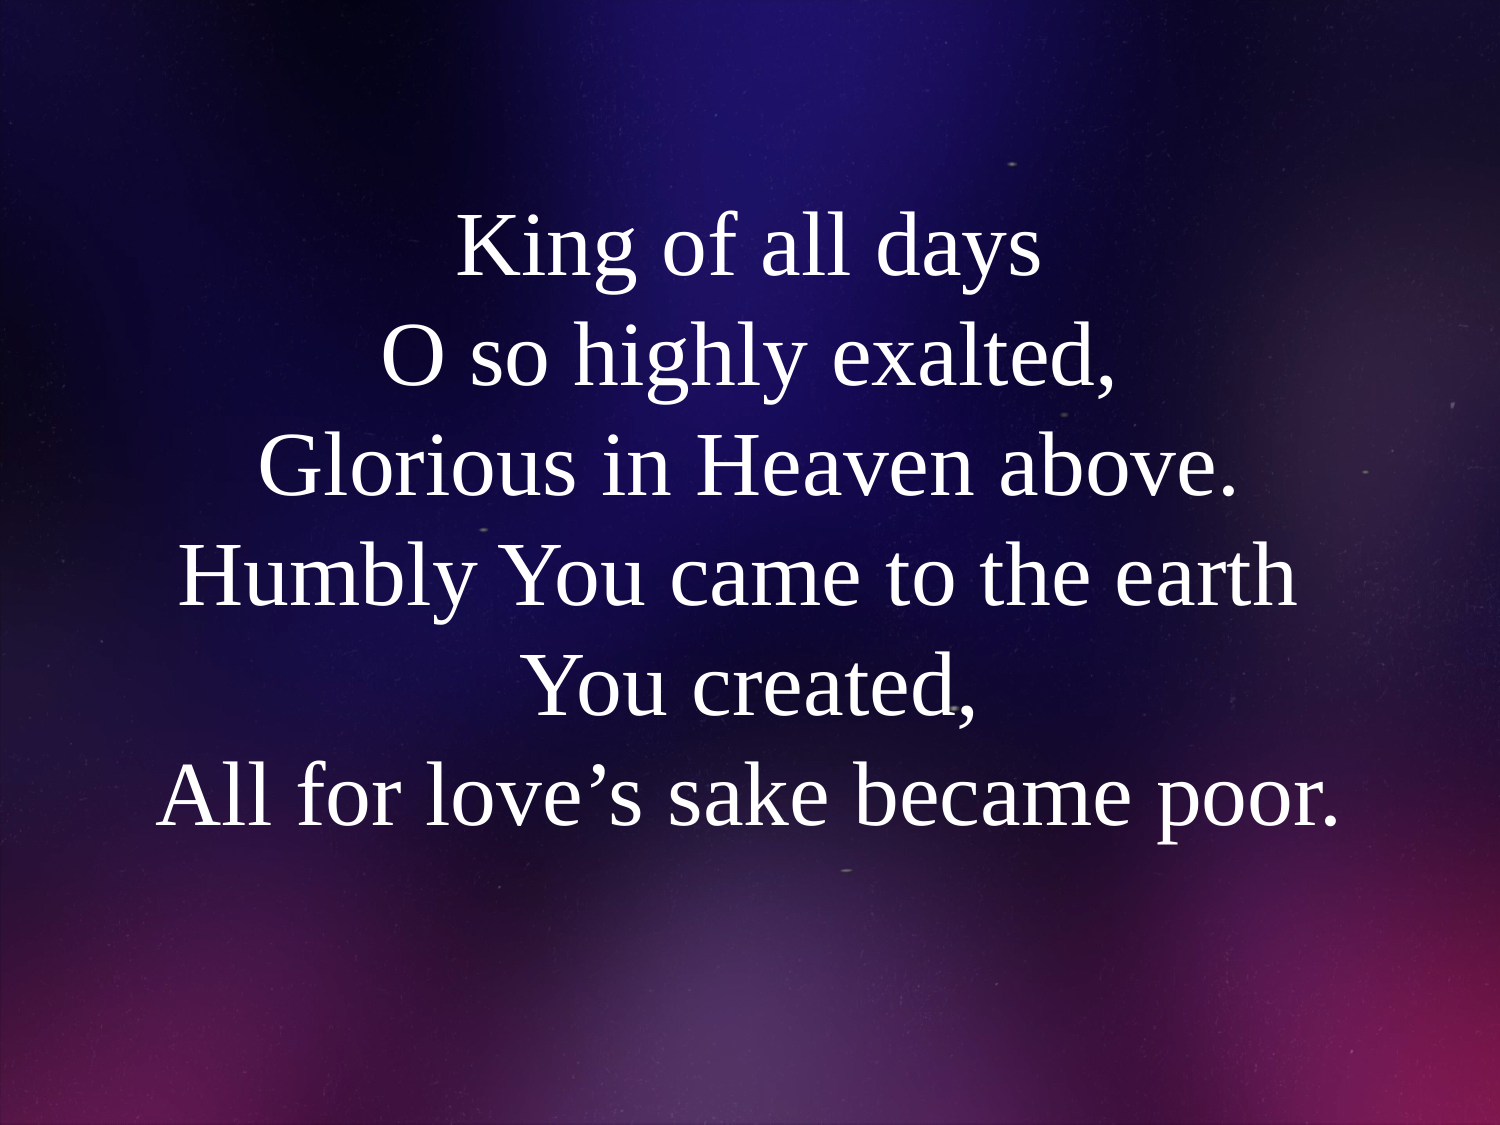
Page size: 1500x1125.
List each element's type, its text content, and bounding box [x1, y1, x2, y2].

title King of all days O so highly exalted, Glorious in Heaven above. Humbly You came to the earth You created, All for love’s sake became poor. [50, 474, 1450, 663]
picture [0, 0, 1500, 1125]
